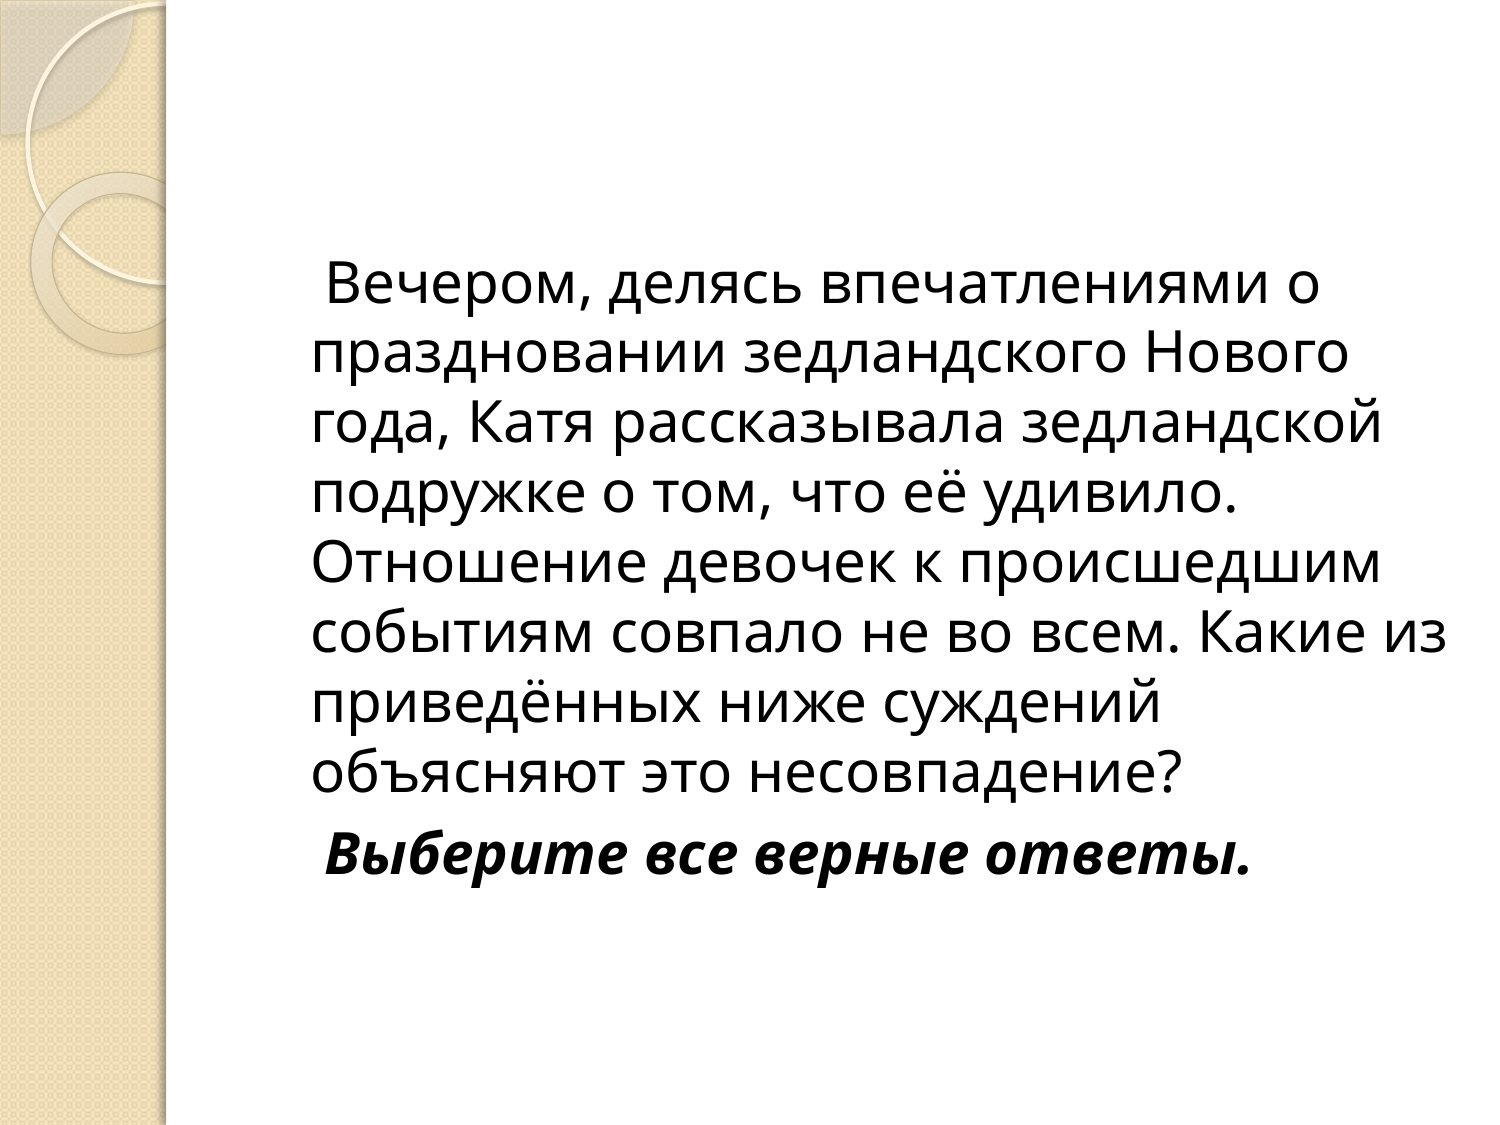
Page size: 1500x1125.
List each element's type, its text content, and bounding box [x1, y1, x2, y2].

list Вечером, делясь впечатлениями о праздновании зедландского Нового года, Катя рассказывала зедландской подружке о том, что её удивило. Отношение девочек к происшедшим событиям совпало не во всем. Какие из приведённых ниже суждений объясняют это несовпадение? Выберите все верные ответы. [235, 237, 1466, 1025]
